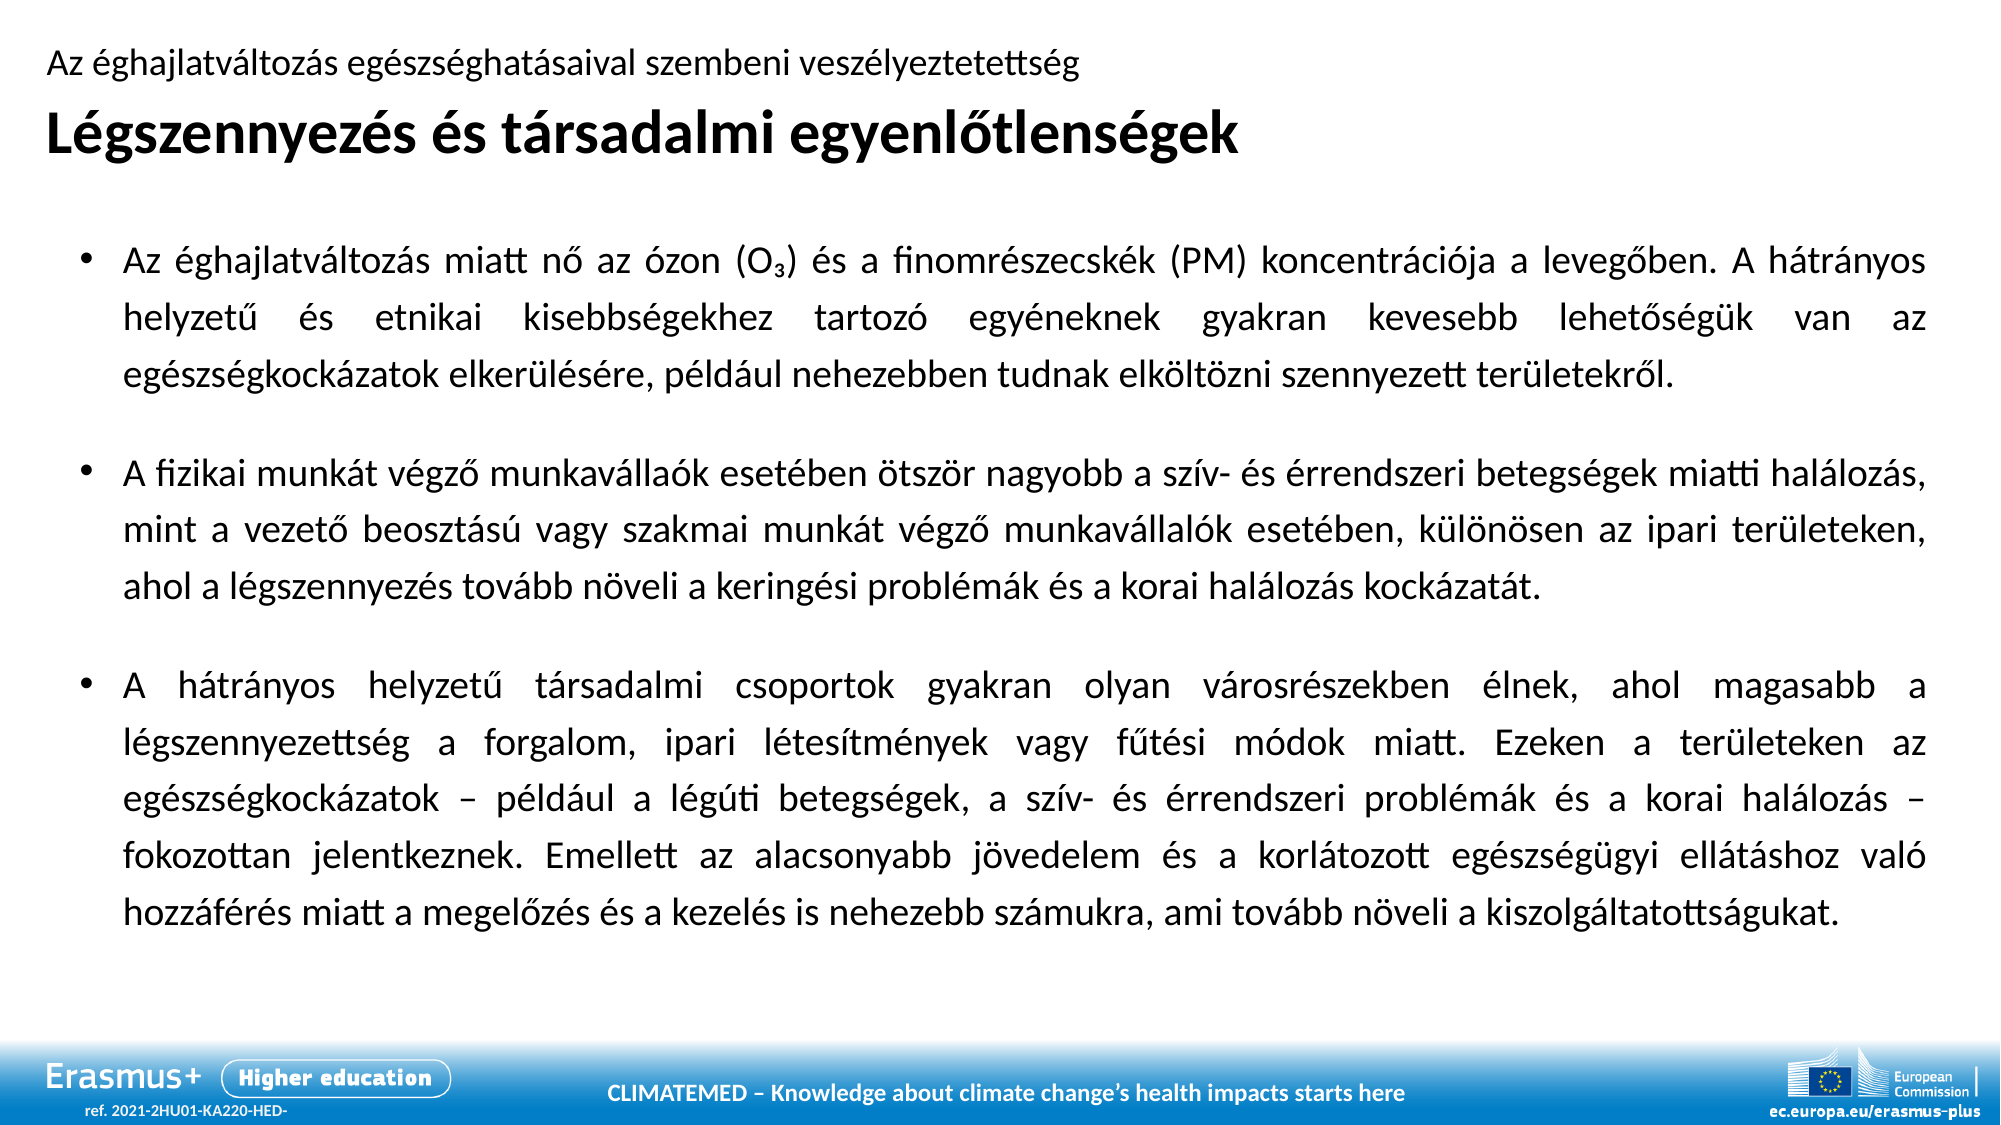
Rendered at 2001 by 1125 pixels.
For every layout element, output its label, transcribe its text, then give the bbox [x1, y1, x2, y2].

list Az éghajlatváltozás miatt nő az ózon (O₃) és a finomrészecskék (PM) koncentrációja a levegőben. A hátrányos helyzetű és etnikai kisebbségekhez tartozó egyéneknek gyakran kevesebb lehetőségük van az egészségkockázatok elkerülésére, például nehezebben tudnak elköltözni szennyezett területekről. A fizikai munkát végző munkavállaók esetében ötször nagyobb a szív- és érrendszeri betegségek miatti halálozás, mint a vezető beosztású vagy szakmai munkát végző munkavállalók esetében, különösen az ipari területeken, ahol a légszennyezés tovább növeli a keringési problémák és a korai halálozás kockázatát. A hátrányos helyzetű társadalmi csoportok gyakran olyan városrészekben élnek, ahol magasabb a légszennyezettség a forgalom, ipari létesítmények vagy fűtési módok miatt. Ezeken a területeken az egészségkockázatok – például a légúti betegségek, a szív- és érrendszeri problémák és a korai halálozás – fokozottan jelentkeznek. Emellett az alacsonyabb jövedelem és a korlátozott egészségügyi ellátáshoz való hozzáférés miatt a megelőzés és a kezelés is nehezebb számukra, ami tovább növeli a kiszolgáltatottságukat. [64, 217, 1944, 1048]
picture [0, 899, 2000, 1125]
title Az éghajlatváltozás egészséghatásaival szembeni veszélyeztetettség Légszennyezés és társadalmi egyenlőtlenségek [31, 25, 1984, 174]
